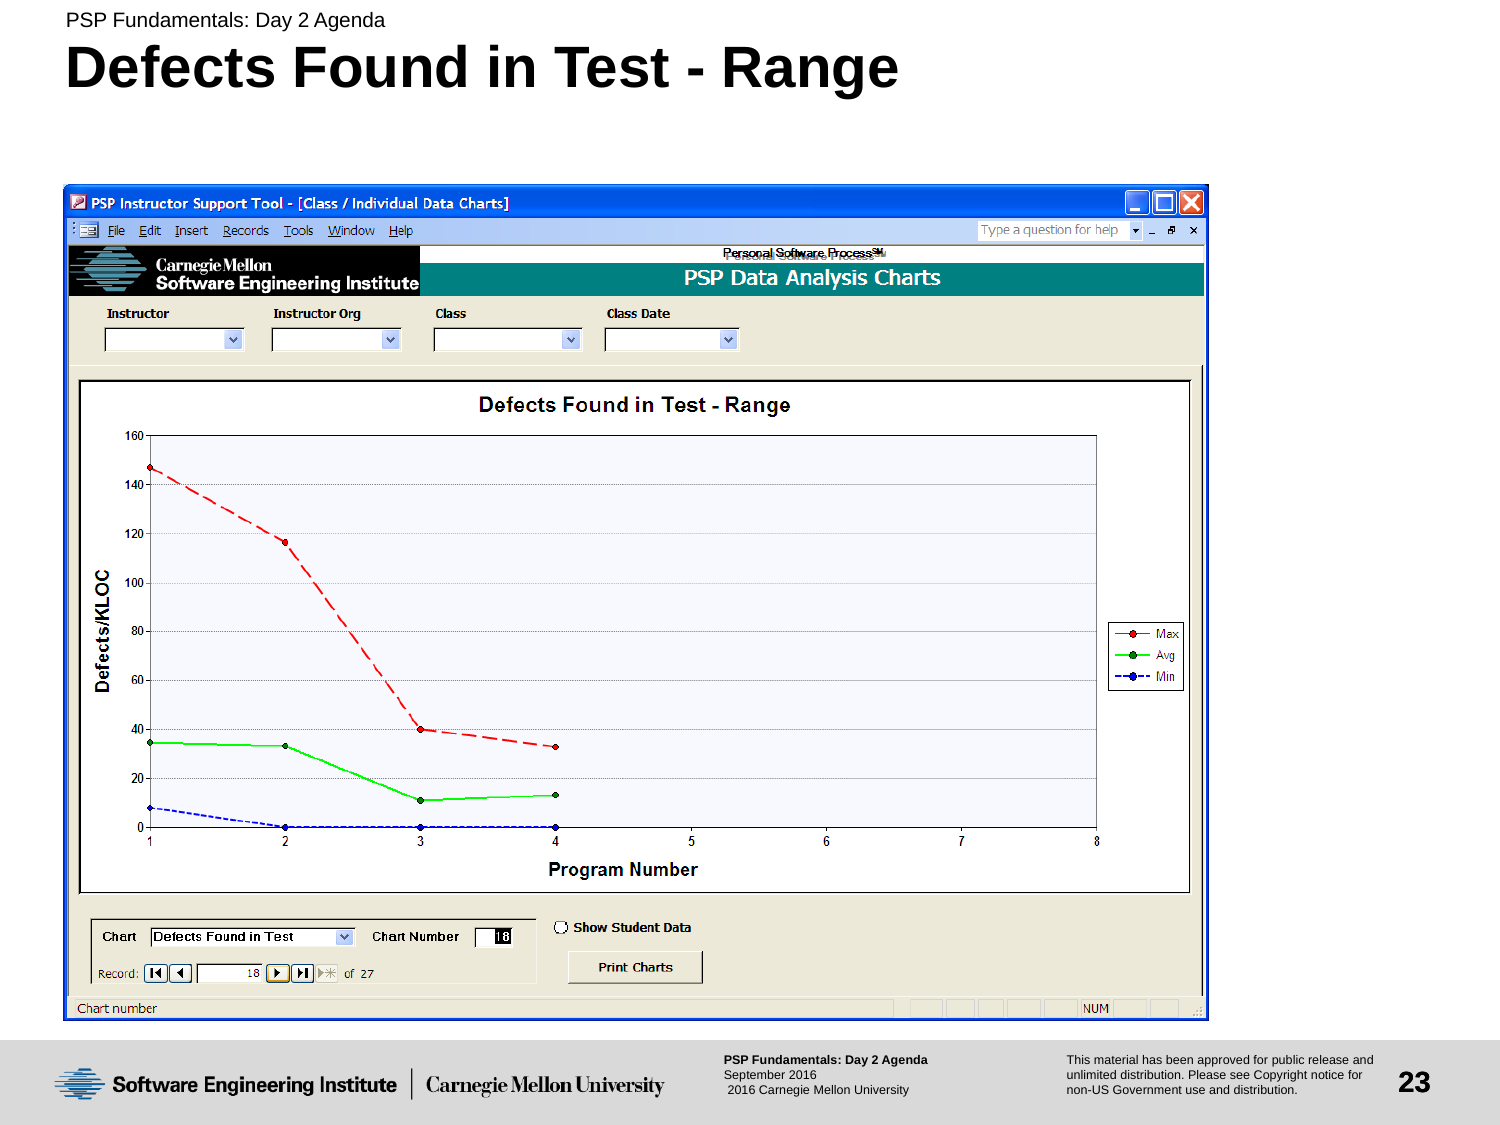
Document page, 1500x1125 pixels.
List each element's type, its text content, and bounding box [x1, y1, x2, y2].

picture [46, 1061, 673, 1104]
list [63, 184, 1209, 1021]
title Defects Found in Test - Range [65, 37, 1430, 148]
